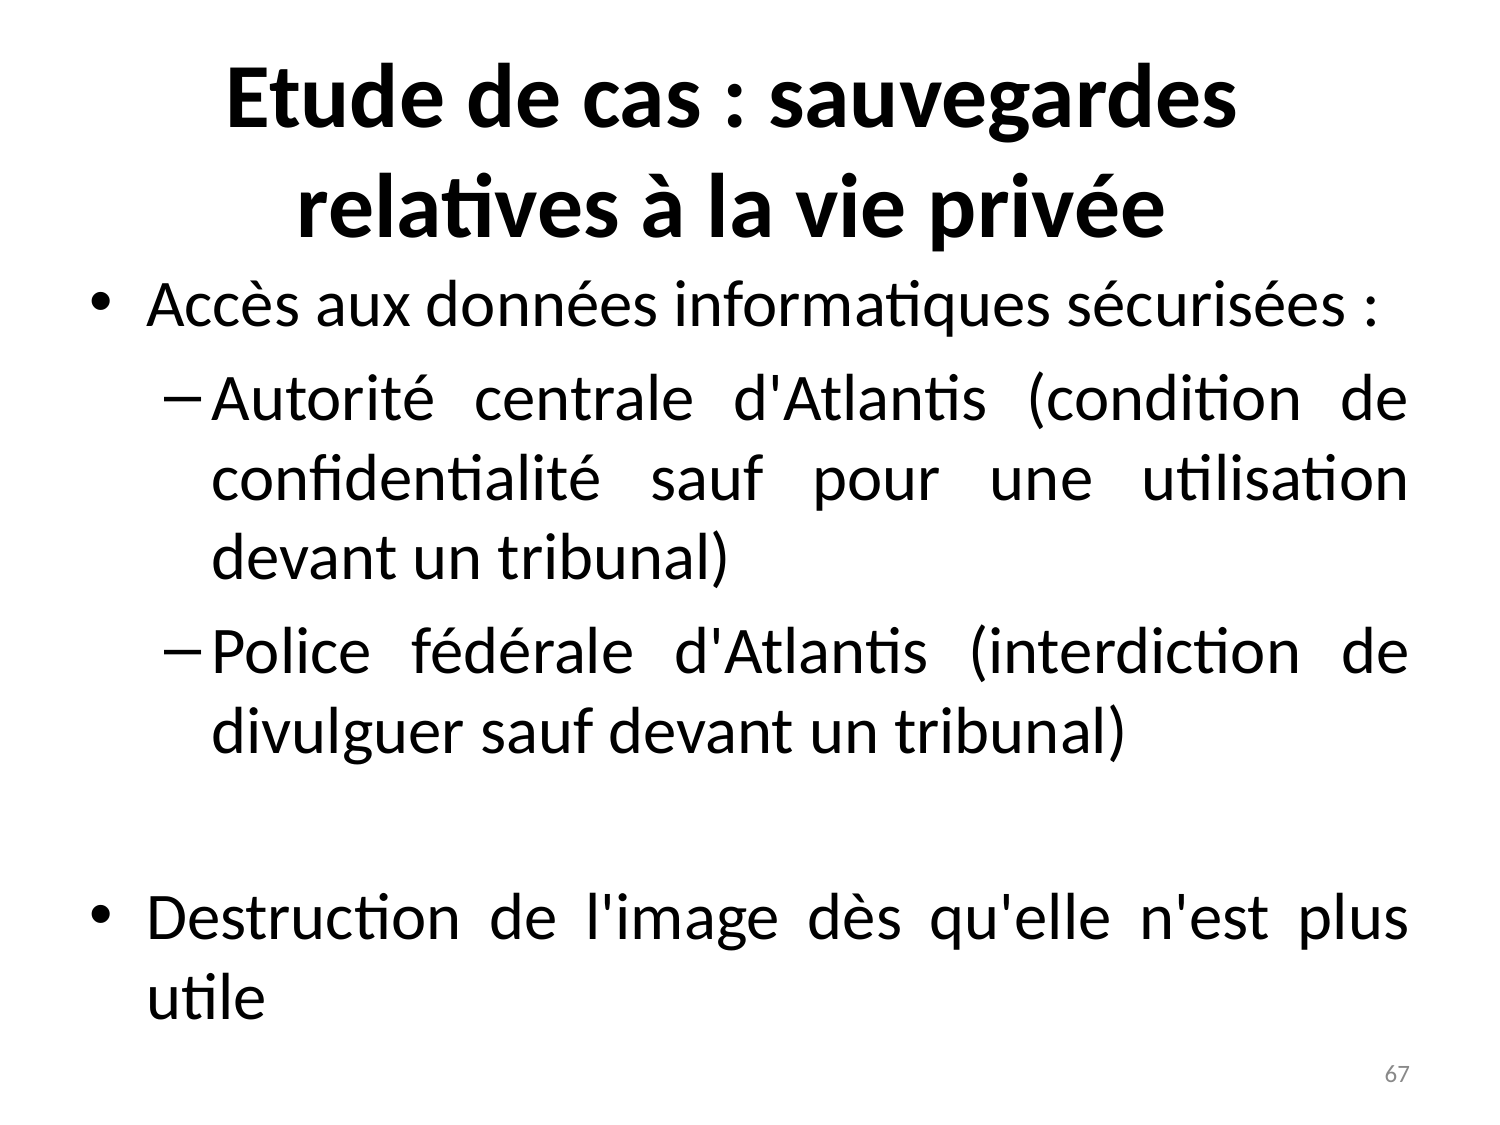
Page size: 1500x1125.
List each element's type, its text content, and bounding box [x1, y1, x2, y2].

title Etude de cas : sauvegardes relatives à la vie privée [57, 52, 1408, 240]
text_box [74, 215, 1425, 252]
text_box Accès aux données informatiques sécurisées : Autorité centrale d'Atlantis (condition de confidentialité sauf pour une utilisation devant un tribunal) Police fédérale d'Atlantis (interdiction de divulguer sauf devant un tribunal) Destruction de l'image dès qu'elle n'est plus utile [74, 252, 1425, 996]
slide_number 67 [1074, 1042, 1425, 1103]
